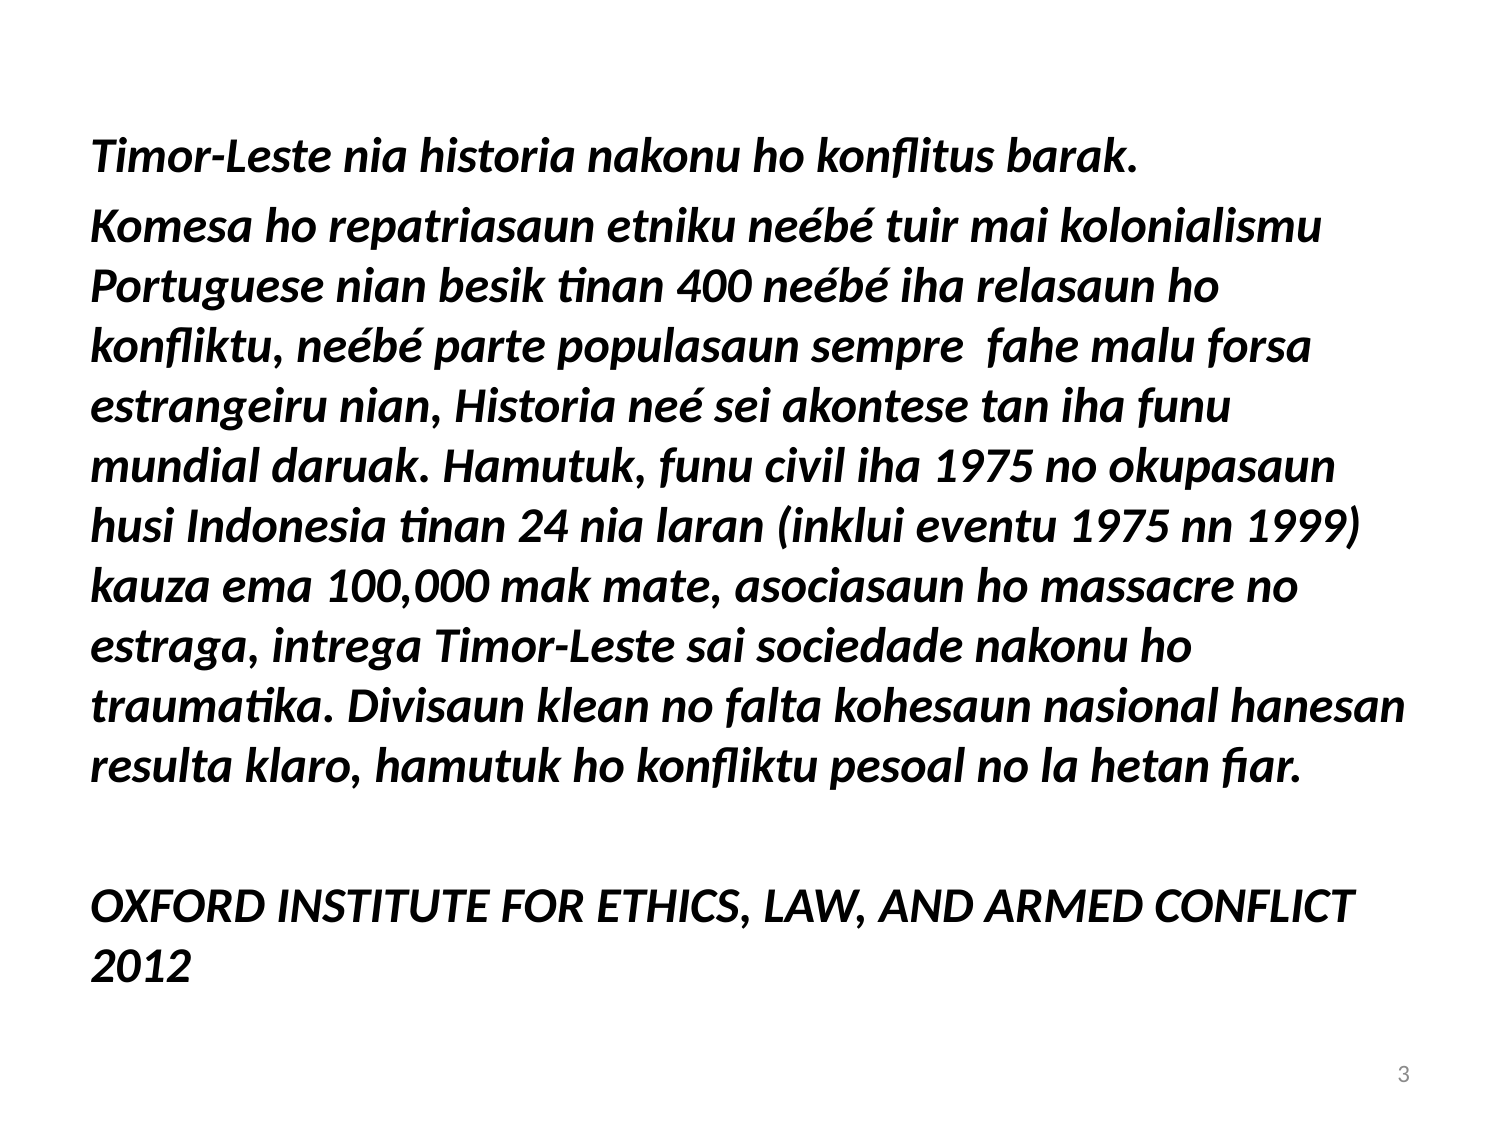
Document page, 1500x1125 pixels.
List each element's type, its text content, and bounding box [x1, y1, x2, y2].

slide_number 3 [1074, 1042, 1425, 1103]
list Timor-Leste nia historia nakonu ho konflitus barak. Komesa ho repatriasaun etniku neébé tuir mai kolonialismu Portuguese nian besik tinan 400 neébé iha relasaun ho konfliktu, neébé parte populasaun sempre fahe malu forsa estrangeiru nian, Historia neé sei akontese tan iha funu mundial daruak. Hamutuk, funu civil iha 1975 no okupasaun husi Indonesia tinan 24 nia laran (inklui eventu 1975 nn 1999) kauza ema 100,000 mak mate, asociasaun ho massacre no estraga, intrega Timor-Leste sai sociedade nakonu ho traumatika. Divisaun klean no falta kohesaun nasional hanesan resulta klaro, hamutuk ho konfliktu pesoal no la hetan fiar. OXFORD INSTITUTE FOR ETHICS, LAW, AND ARMED CONFLICT 2012 [75, 114, 1425, 1055]
